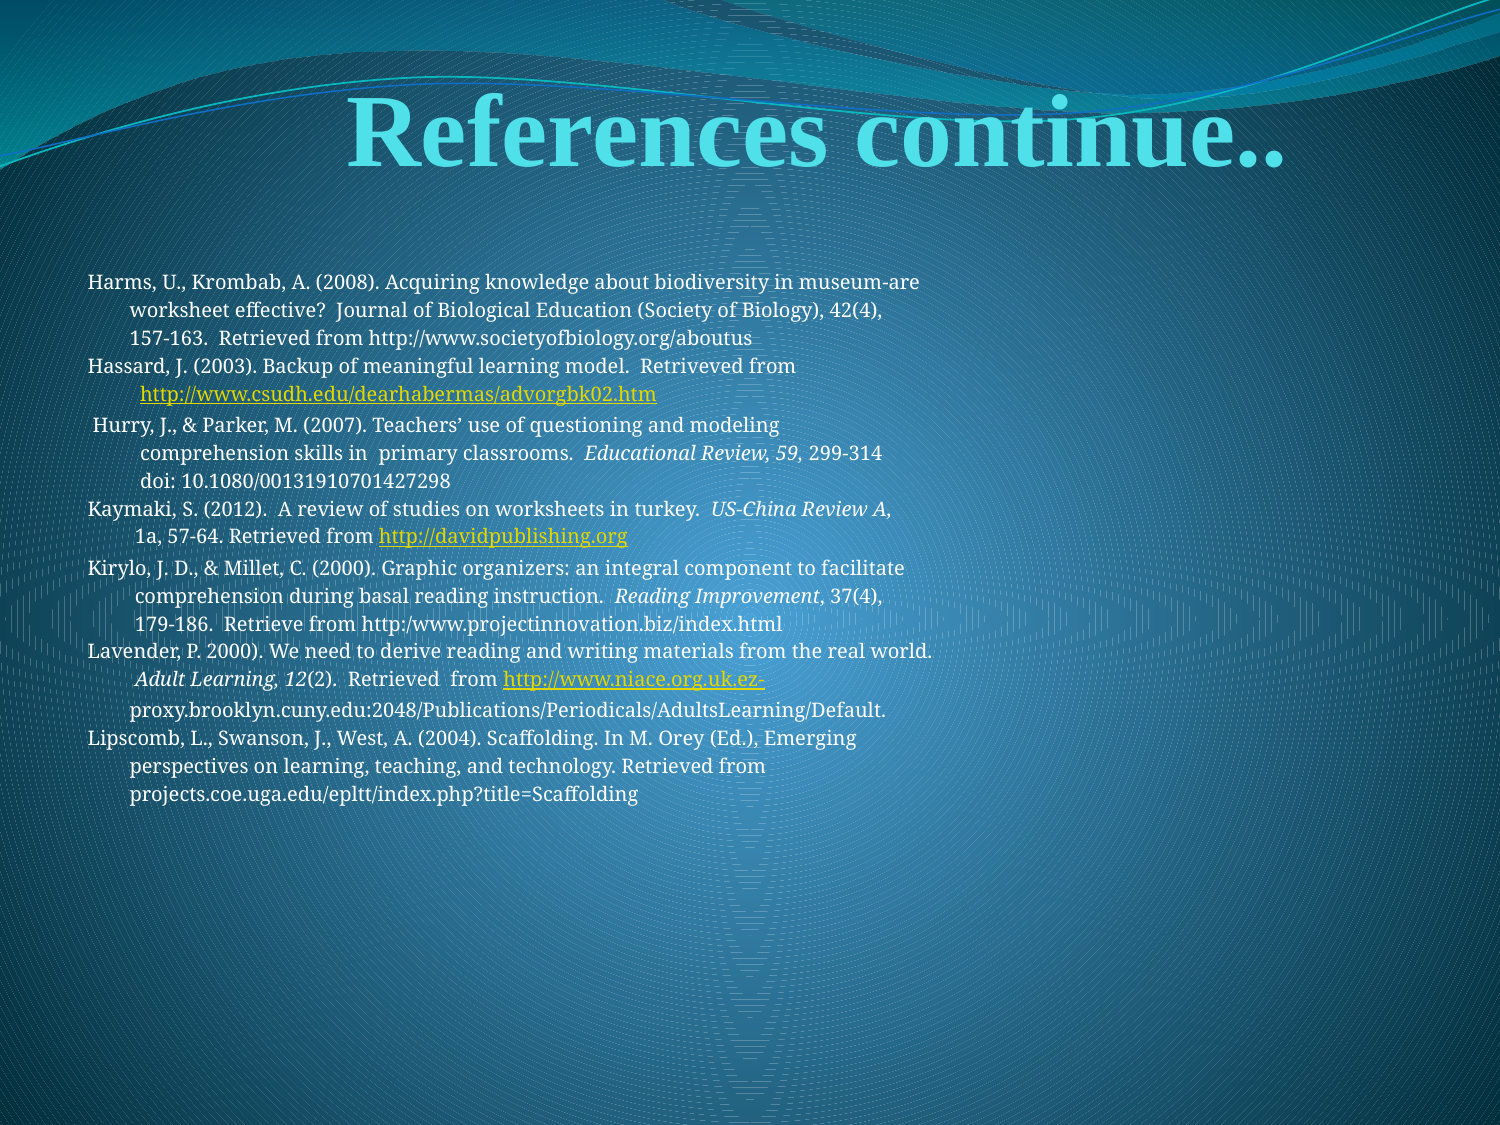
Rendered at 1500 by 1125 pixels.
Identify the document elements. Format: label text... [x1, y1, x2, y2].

title References continue.. [174, 62, 1463, 188]
subtitle Harms, U., Krombab, A. (2008). Acquiring knowledge about biodiversity in museum-are worksheet effective? Journal of Biological Education (Society of Biology), 42(4), 157-163. Retrieved from http://www.societyofbiology.org/aboutus Hassard, J. (2003). Backup of meaningful learning model. Retriveved from http://www.csudh.edu/dearhabermas/advorgbk02.htm Hurry, J., & Parker, M. (2007). Teachers’ use of questioning and modeling comprehension skills in primary classrooms. Educational Review, 59, 299-314 doi: 10.1080/00131910701427298 Kaymaki, S. (2012). A review of studies on worksheets in turkey. US-China Review A, 1a, 57-64. Retrieved from http://davidpublishing.org Kirylo, J. D., & Millet, C. (2000). Graphic organizers: an integral component to facilitate comprehension during basal reading instruction. Reading Improvement, 37(4), 179-186. Retrieve from http:/www.projectinnovation.biz/index.html Lavender, P. 2000). We need to derive reading and writing materials from the real world. Adult Learning, 12(2). Retrieved from http://www.niace.org.uk.ez- proxy.brooklyn.cuny.edu:2048/Publications/Periodicals/AdultsLearning/Default. Lipscomb, L., Swanson, J., West, A. (2004). Scaffolding. In M. Orey (Ed.), Emerging perspectives on learning, teaching, and technology. Retrieved from projects.coe.uga.edu/epltt/index.php?title=Scaffolding [87, 262, 1376, 818]
